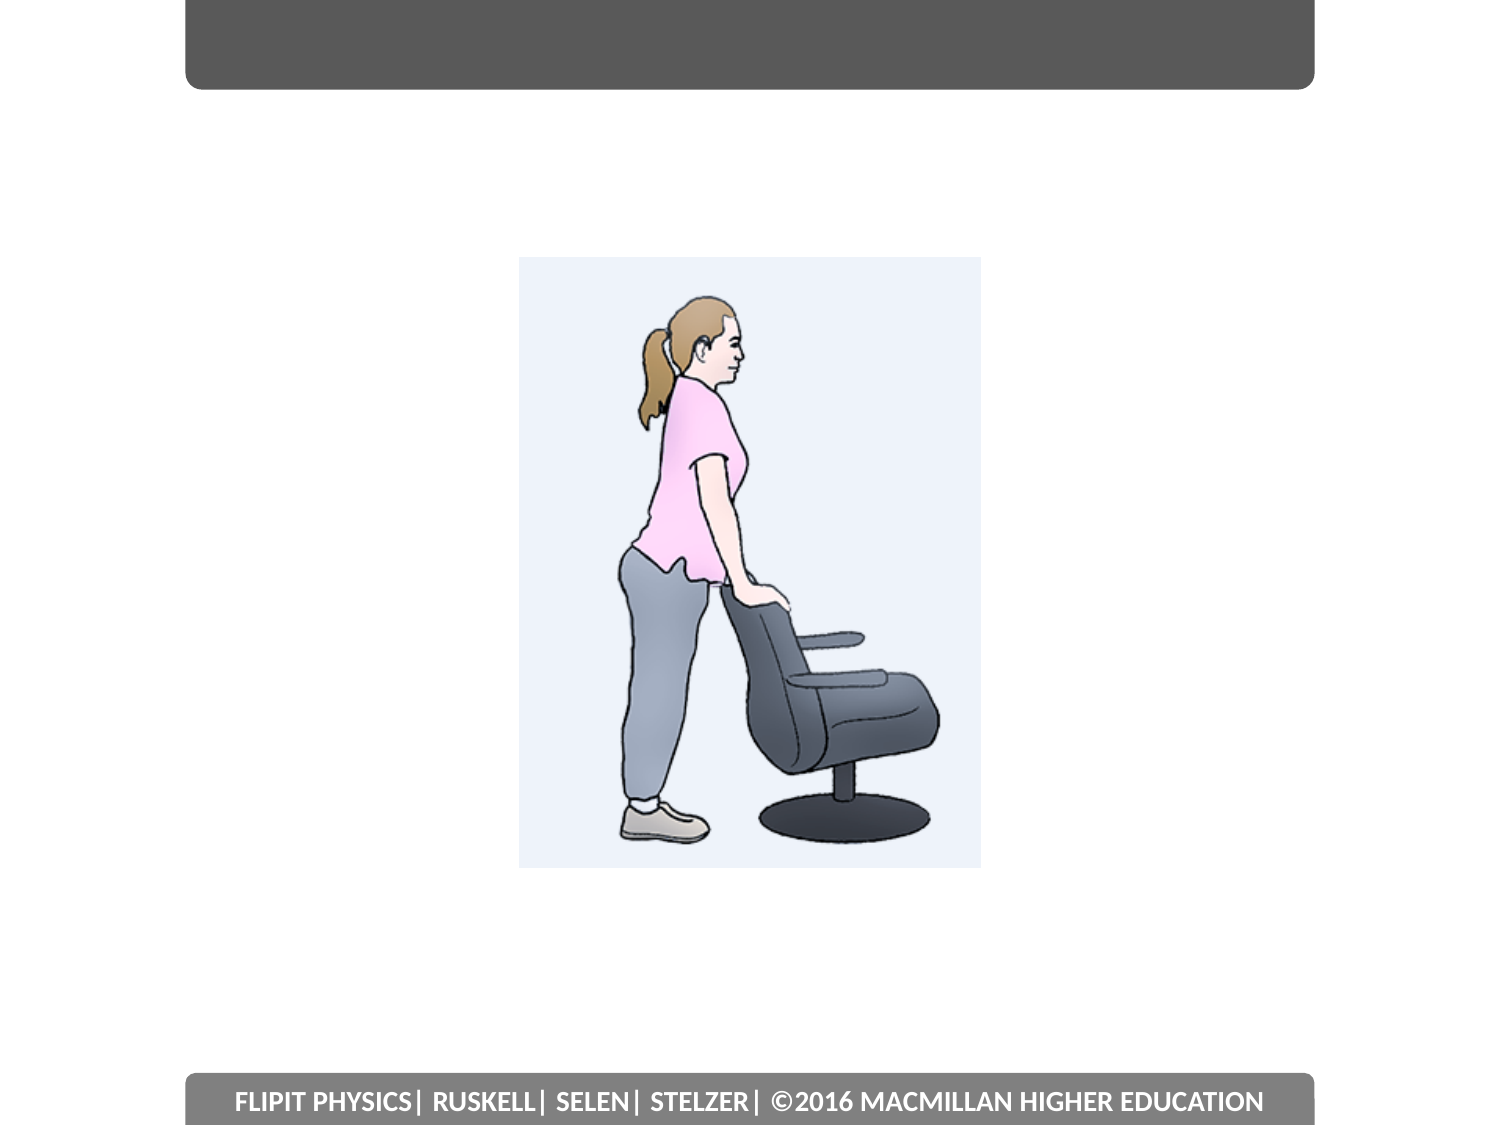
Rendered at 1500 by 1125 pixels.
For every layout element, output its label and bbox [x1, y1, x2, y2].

picture [519, 257, 981, 868]
text_box [187, 1074, 1313, 1125]
text_box [185, 0, 1315, 90]
